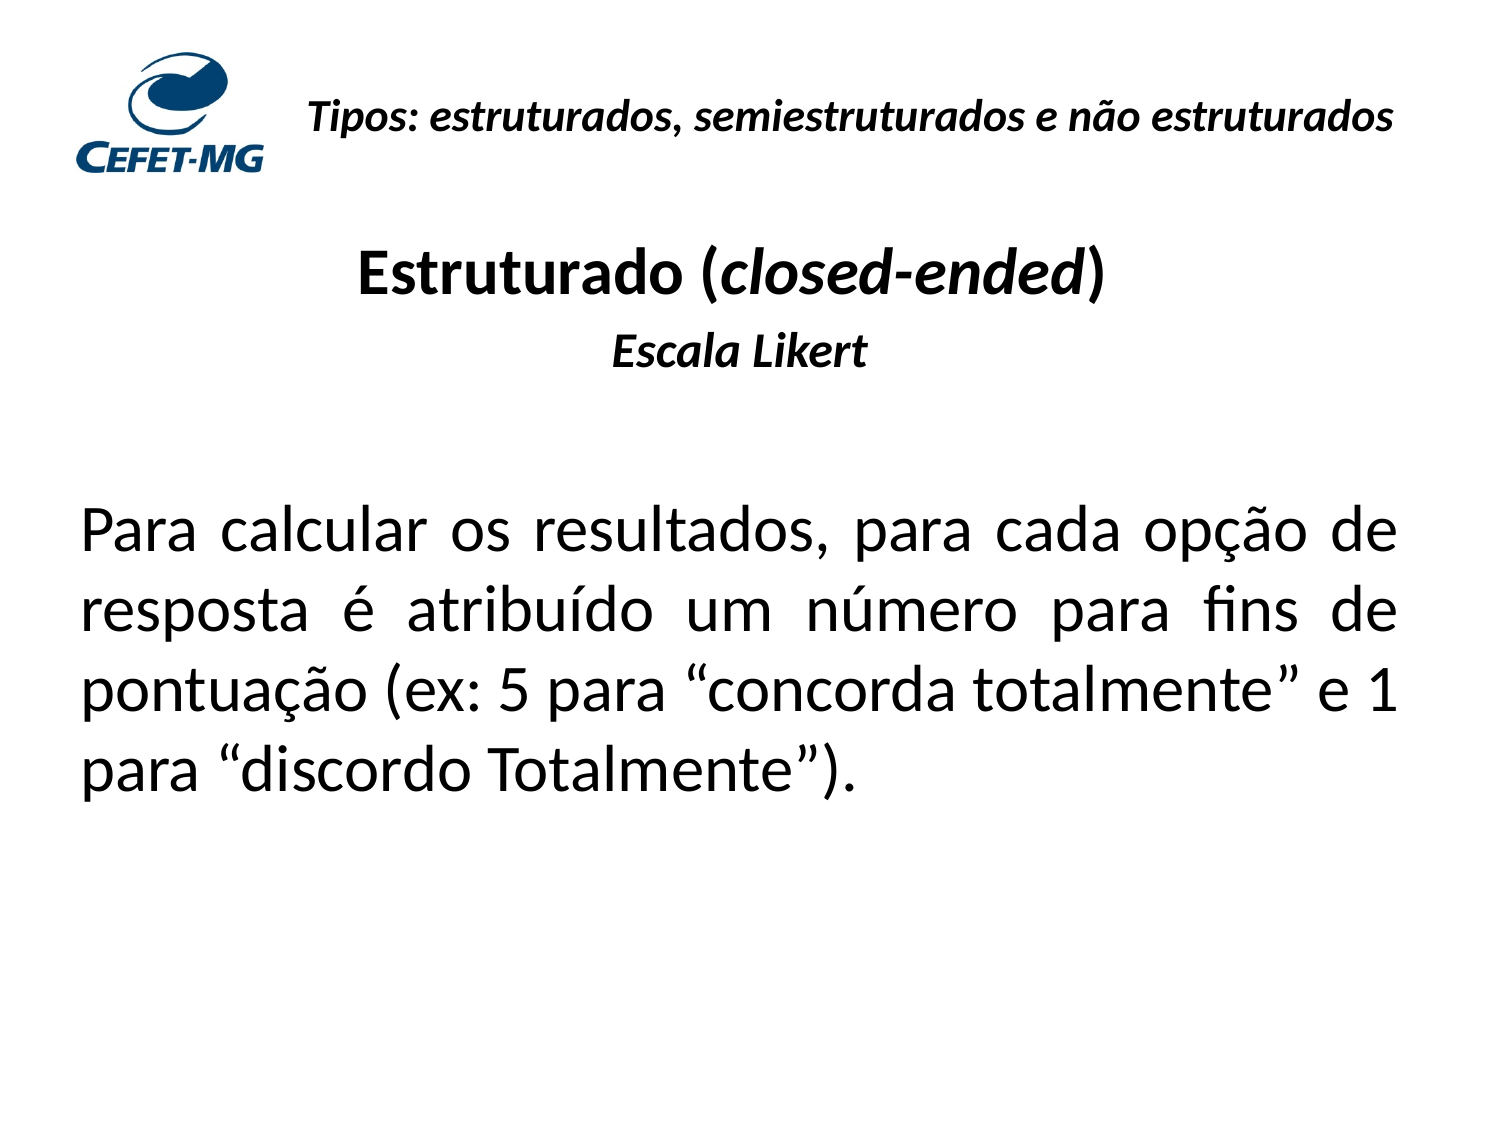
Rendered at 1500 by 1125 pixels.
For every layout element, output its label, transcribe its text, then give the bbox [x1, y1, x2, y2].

picture [76, 51, 264, 173]
text_box Tipos: estruturados, semiestruturados e não estruturados [277, 78, 1424, 149]
list Estruturado (closed-ended) Escala Likert Para calcular os resultados, para cada opção de resposta é atribuído um número para fins de pontuação (ex: 5 para “concorda totalmente” e 1 para “discordo Totalmente”). [64, 219, 1415, 1059]
